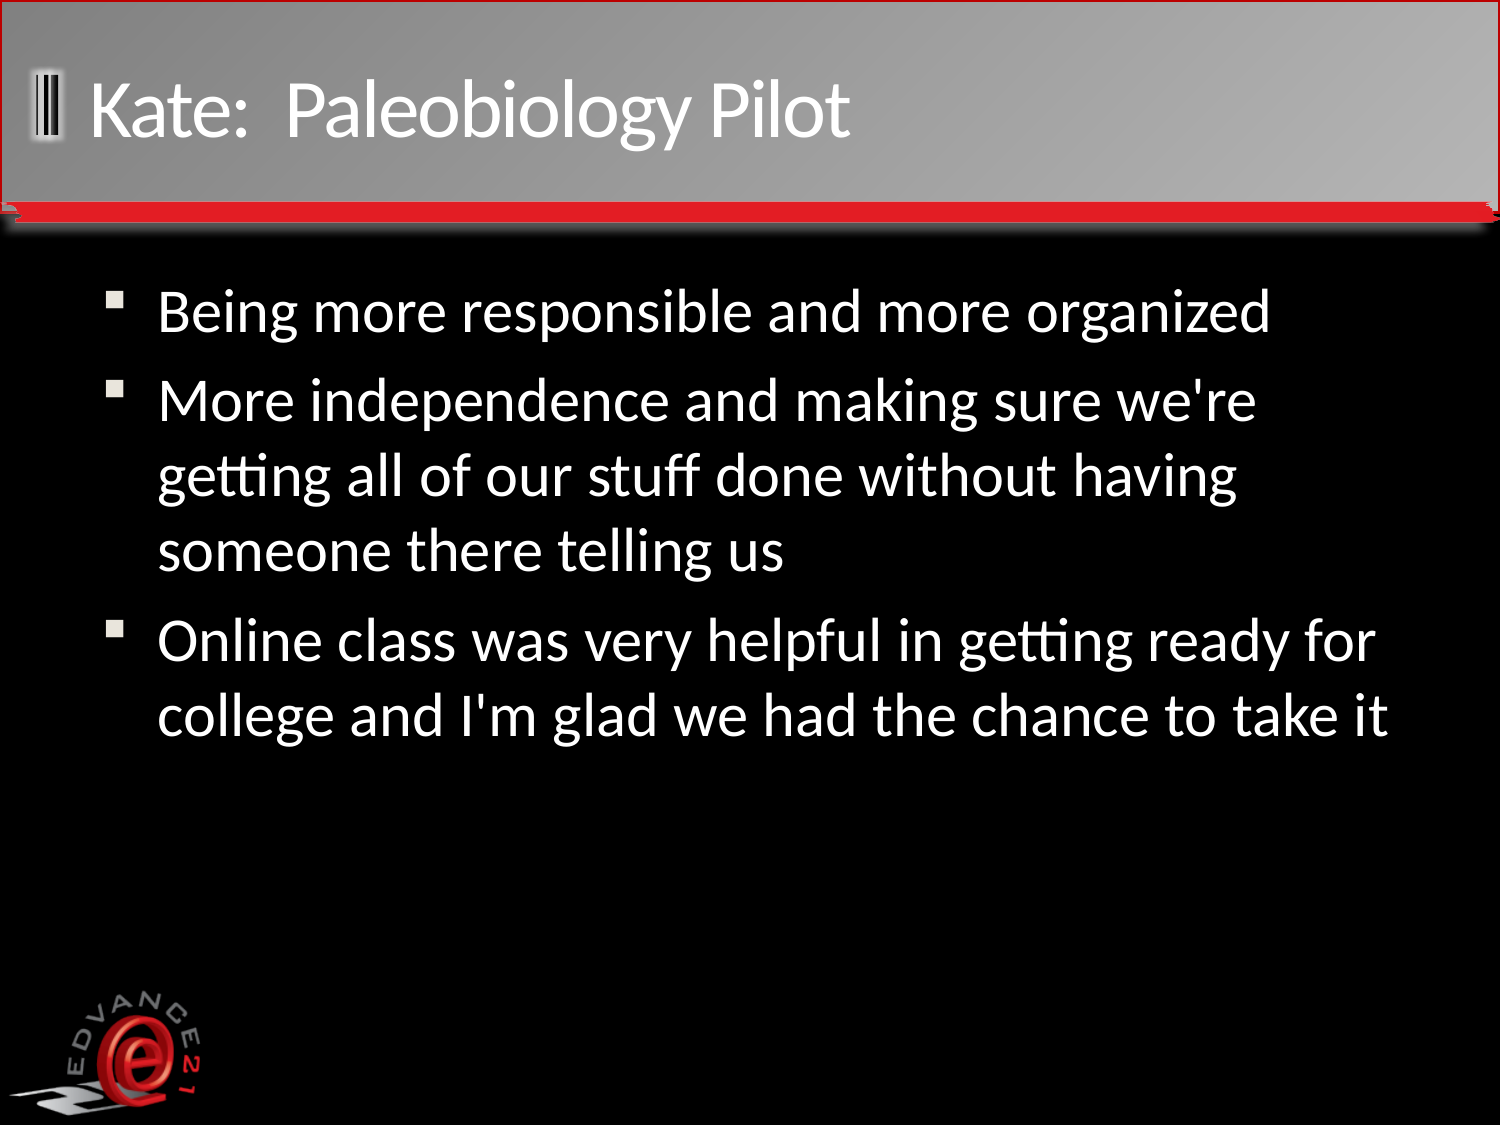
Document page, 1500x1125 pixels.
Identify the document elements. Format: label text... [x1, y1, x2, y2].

title Kate: Paleobiology Pilot [75, 46, 1425, 188]
list Being more responsible and more organized More independence and making sure we're getting all of our stuff done without having someone there telling us Online class was very helpful in getting ready for college and I'm glad we had the chance to take it [75, 262, 1425, 1043]
picture [0, 983, 225, 1125]
picture [0, 199, 1500, 225]
